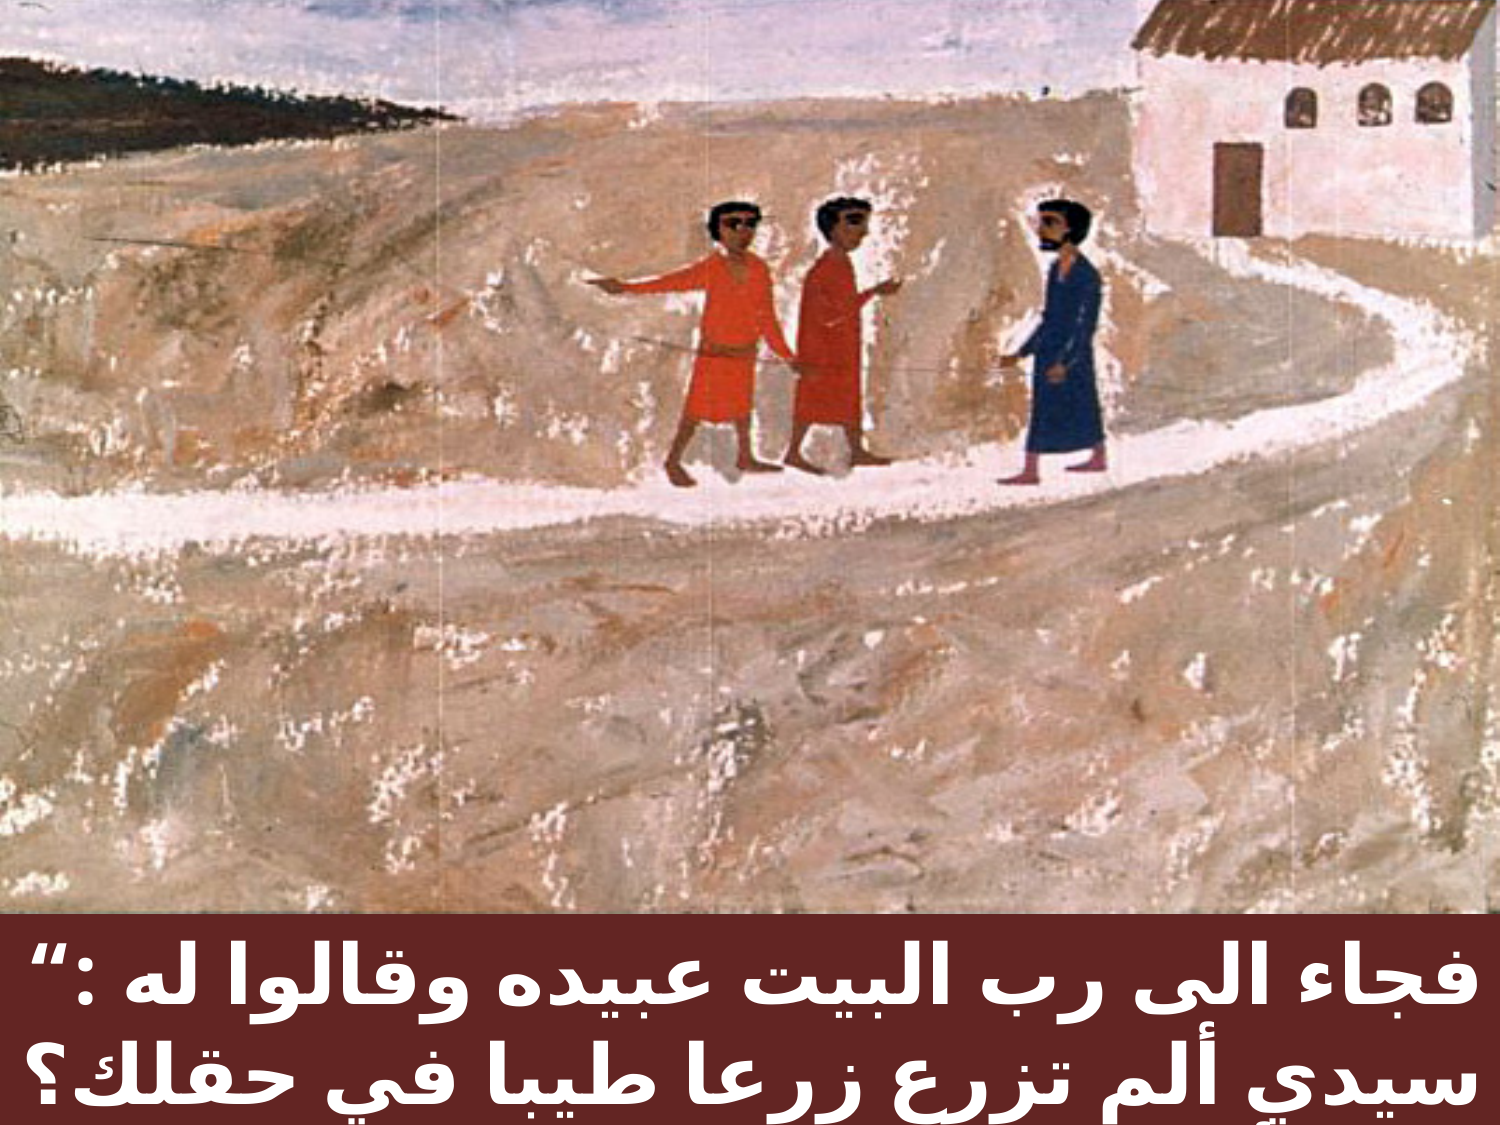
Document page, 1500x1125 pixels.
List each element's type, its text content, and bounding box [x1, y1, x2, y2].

text_box فجاء الى رب البيت عبيده وقالوا له :“ سيدي ألم تزرع زرعا طيبا في حقلك؟ فمن أين جاءه الزؤان؟ [0, 921, 1500, 1125]
picture [0, 0, 1500, 915]
